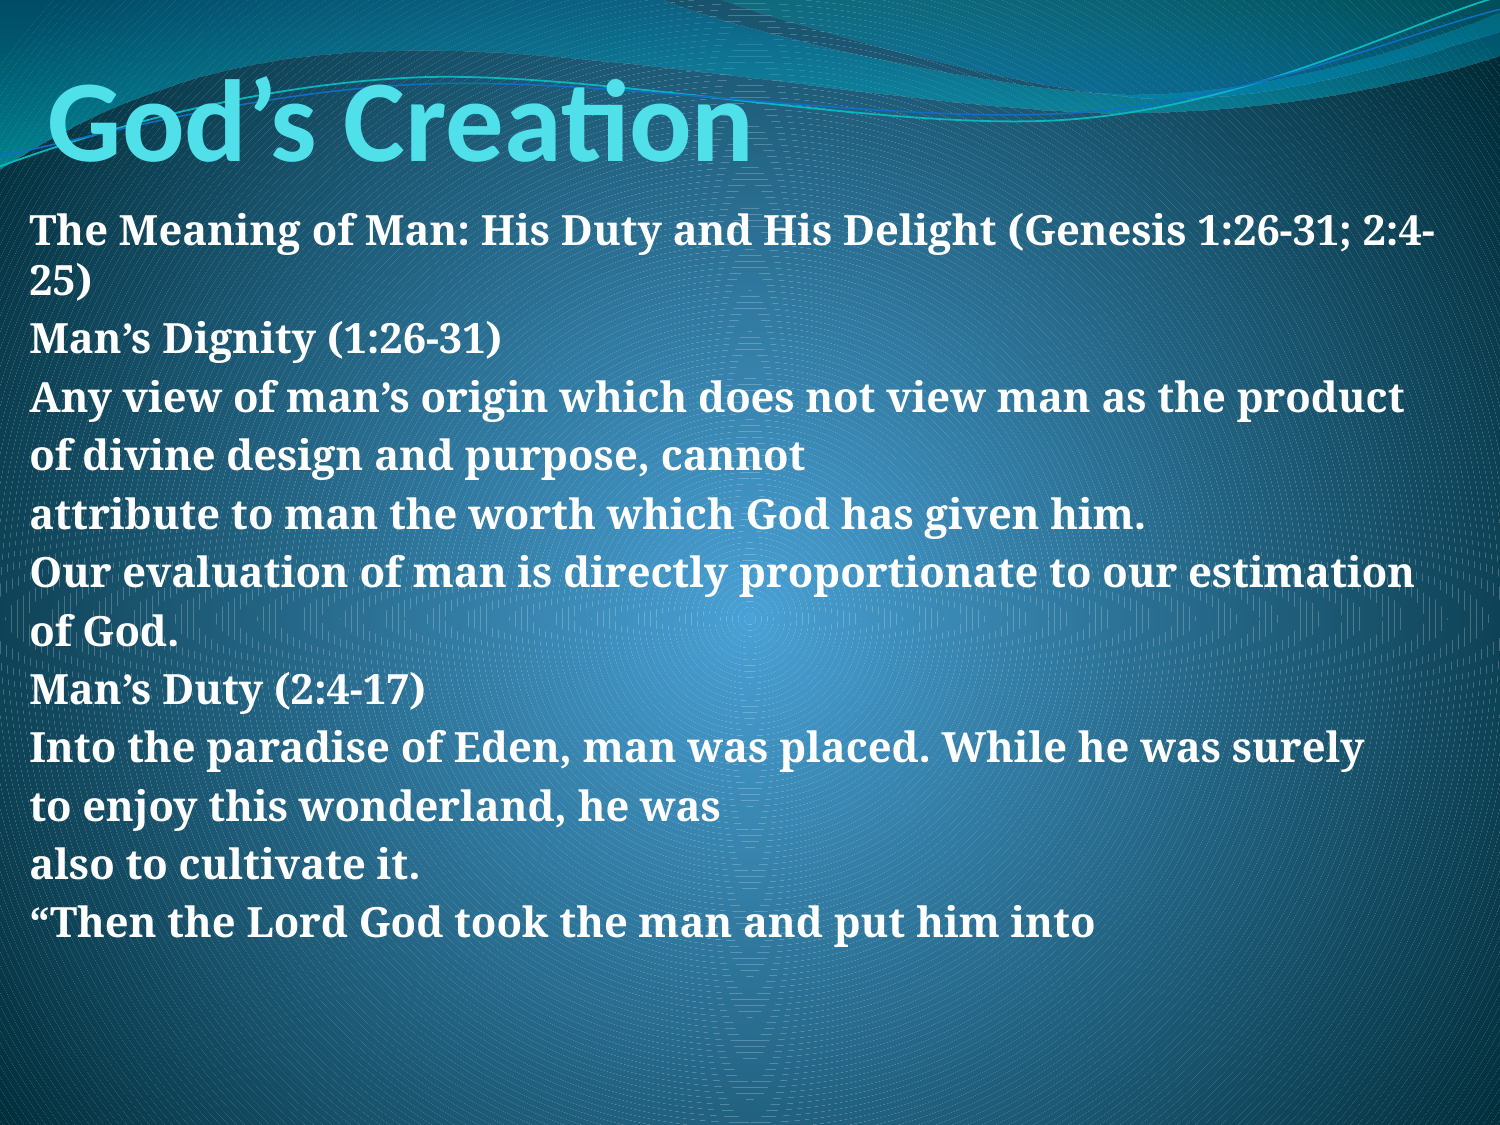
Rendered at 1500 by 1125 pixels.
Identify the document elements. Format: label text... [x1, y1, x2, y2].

subtitle The Meaning of Man: His Duty and His Delight (Genesis 1:26-31; 2:4-25) Man’s Dignity (1:26-31) Any view of man’s origin which does not view man as the product of divine design and purpose, cannot attribute to man the worth which God has given him. Our evaluation of man is directly proportionate to our estimation of God. Man’s Duty (2:4-17) Into the paradise of Eden, man was placed. While he was surely to enjoy this wonderland, he was also to cultivate it. “Then the Lord God took the man and put him into [29, 196, 1459, 1106]
title God’s Creation [17, 30, 1483, 185]
